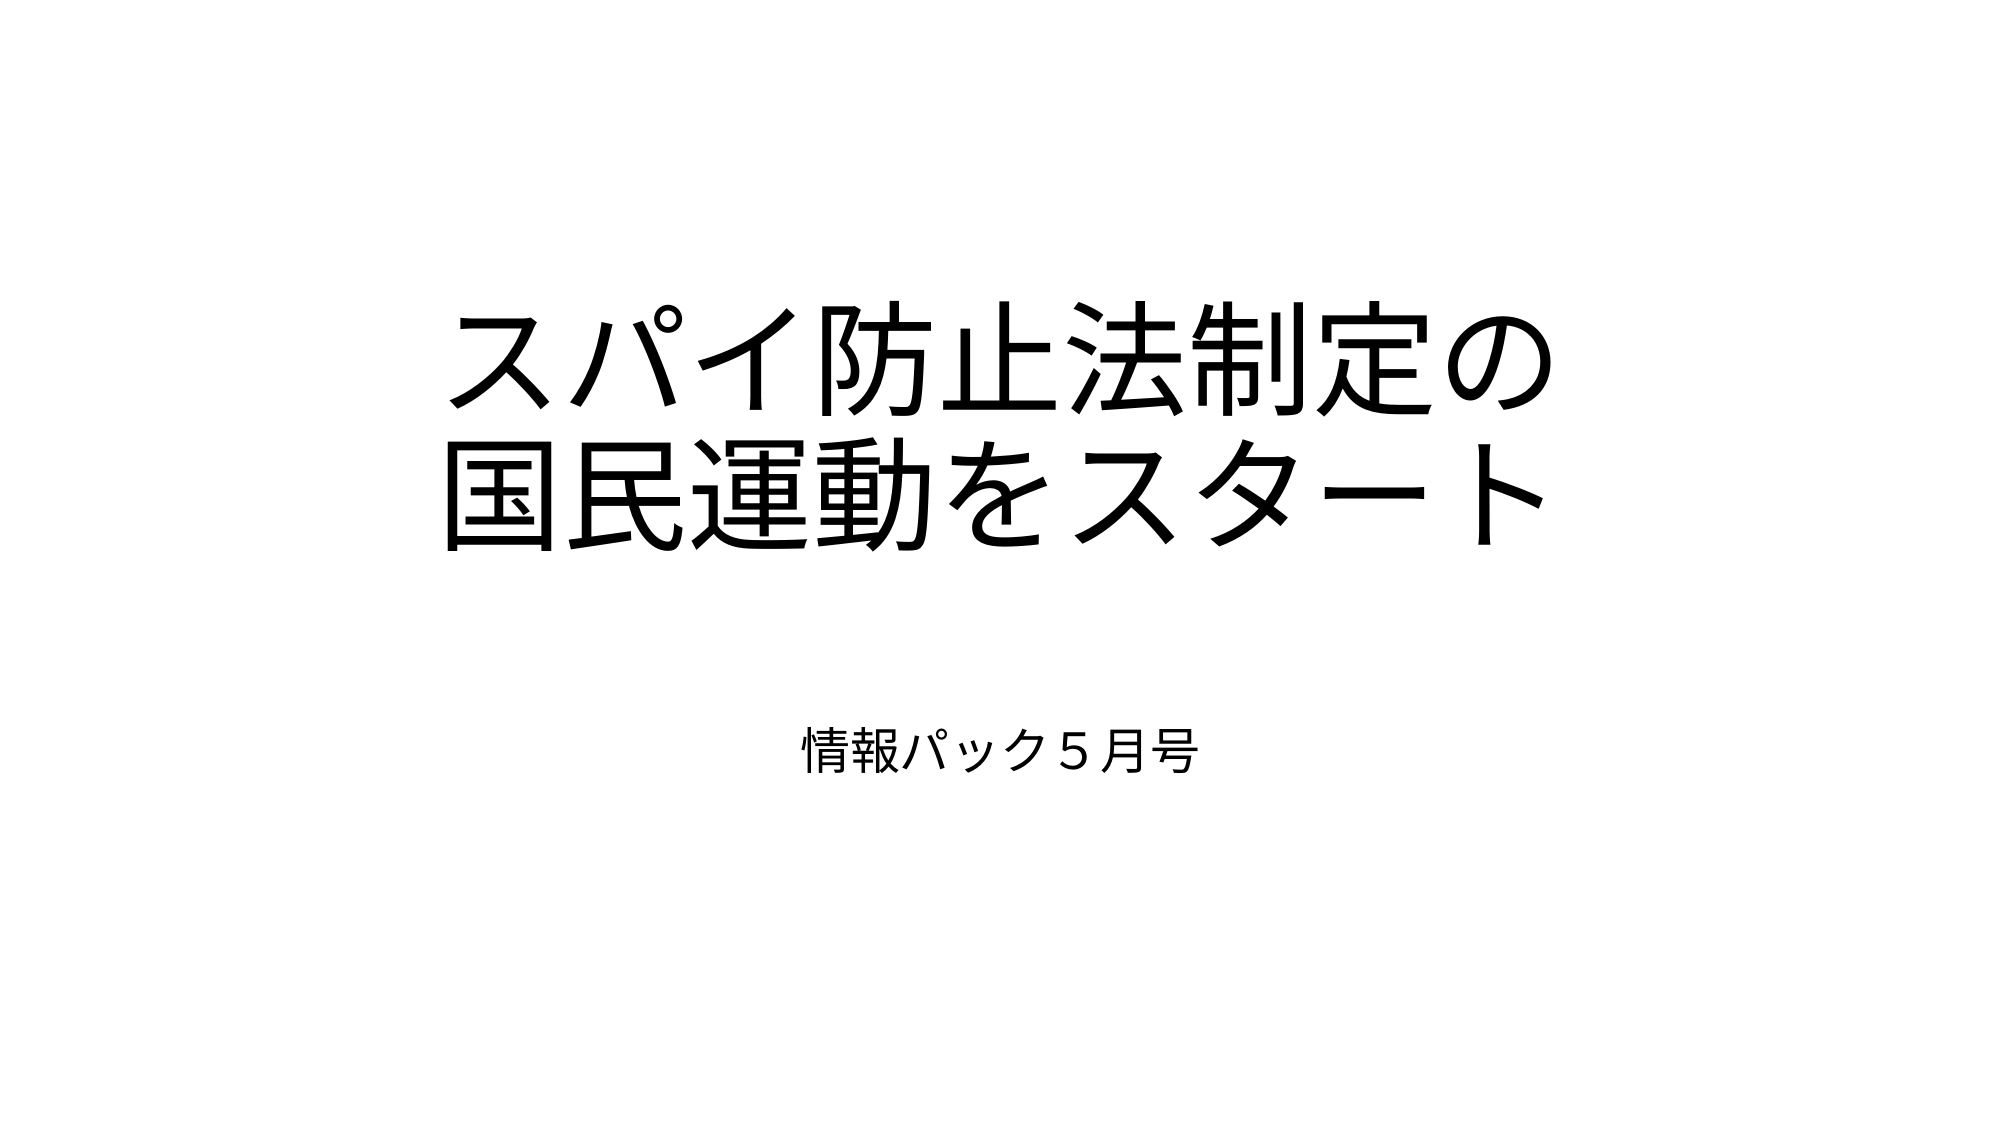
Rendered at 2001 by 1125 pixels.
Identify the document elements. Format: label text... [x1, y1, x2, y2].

subtitle 情報パック５月号 [249, 718, 1750, 991]
title スパイ防止法制定の 国民運動をスタート [249, 184, 1750, 576]
